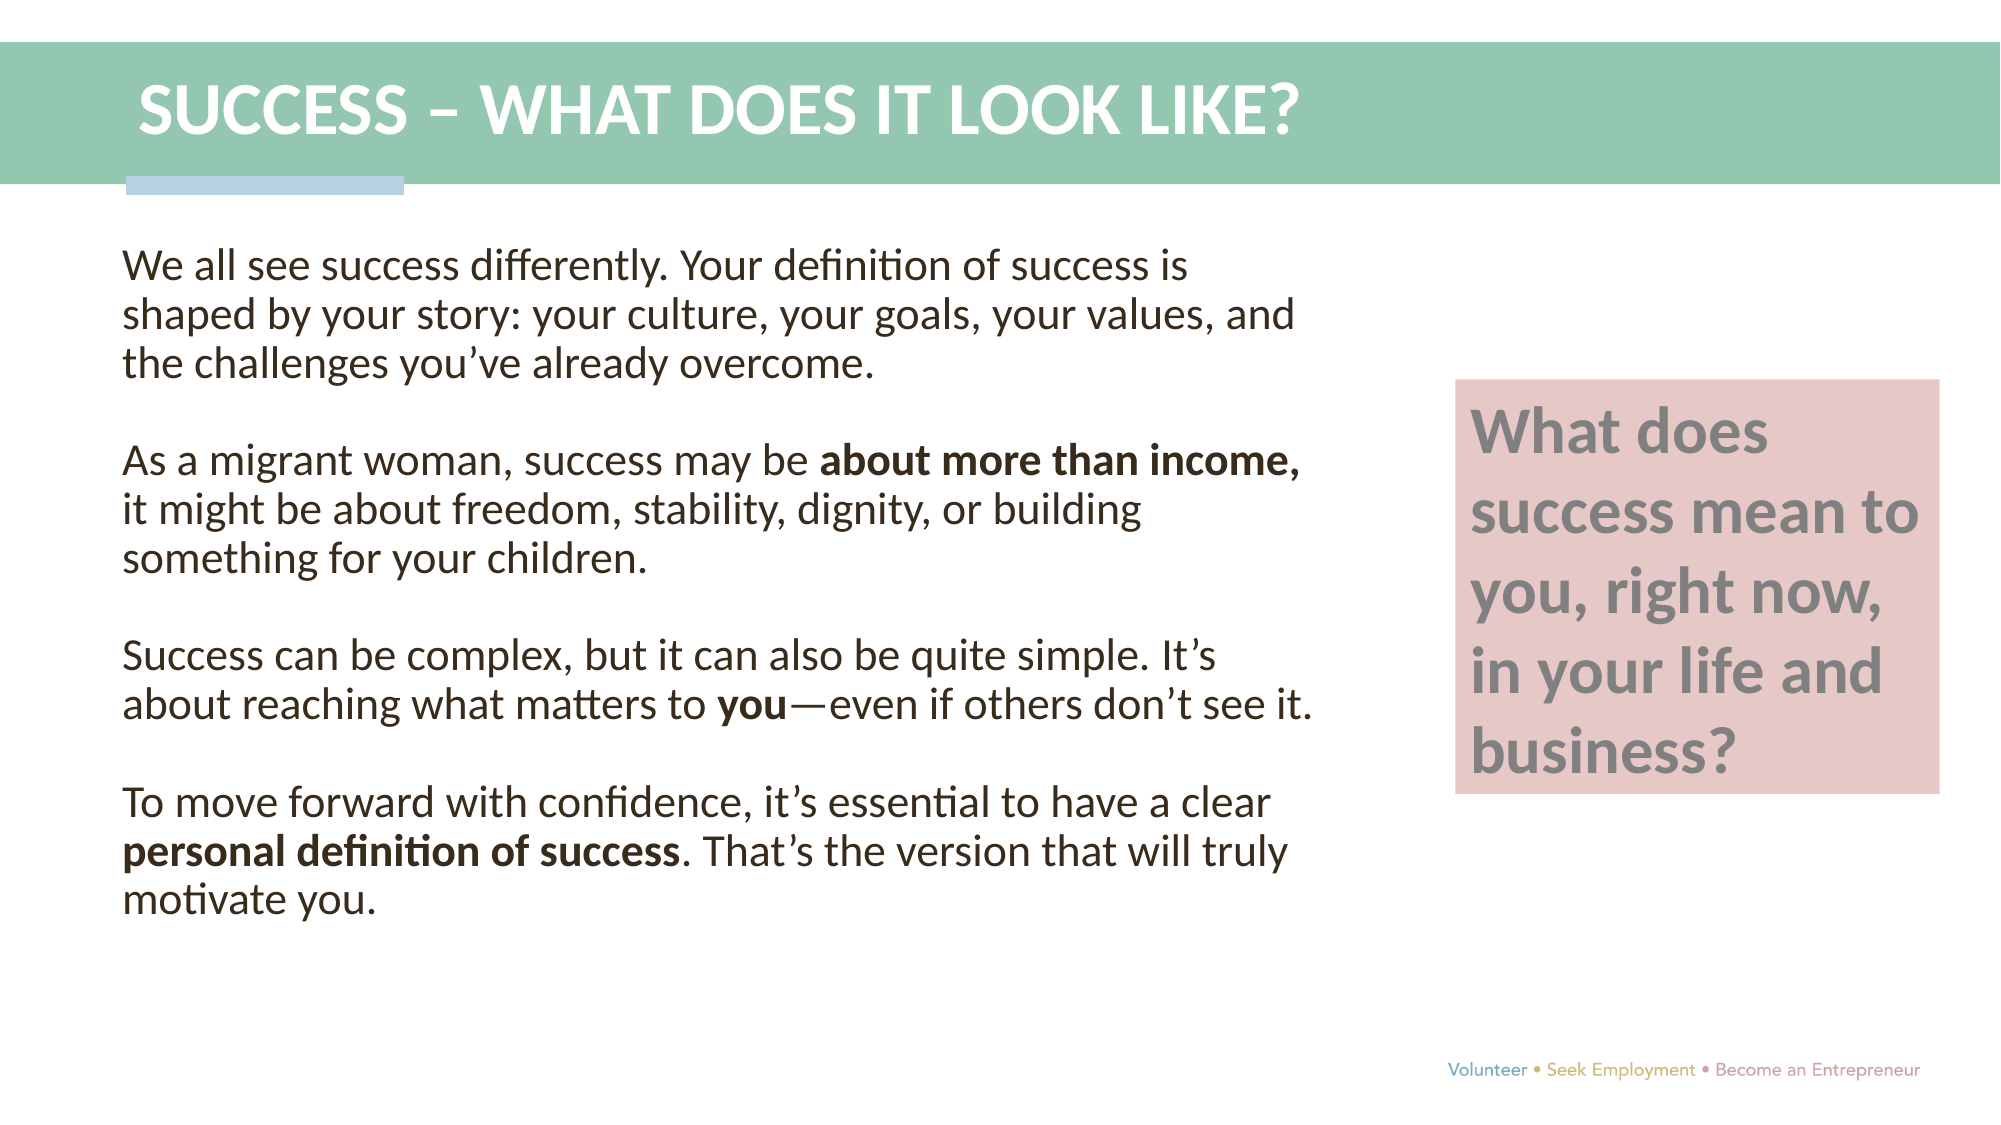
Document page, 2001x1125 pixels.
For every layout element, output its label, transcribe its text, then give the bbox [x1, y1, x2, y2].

picture [1418, 1046, 1971, 1103]
list We all see success differently. Your definition of success is shaped by your story: your culture, your goals, your values, and the challenges you’ve already overcome. As a migrant woman, success may be about more than income, it might be about freedom, stability, dignity, or building something for your children. Success can be complex, but it can also be quite simple. It’s about reaching what matters to you—even if others don’t see it. To move forward with confidence, it’s essential to have a clear personal definition of success. That’s the version that will truly motivate you. [107, 233, 1330, 980]
text_box What does success mean to you, right now, in your life and business? [1455, 379, 1940, 794]
list SUCCESS – WHAT DOES IT LOOK LIKE? [123, 51, 1913, 170]
